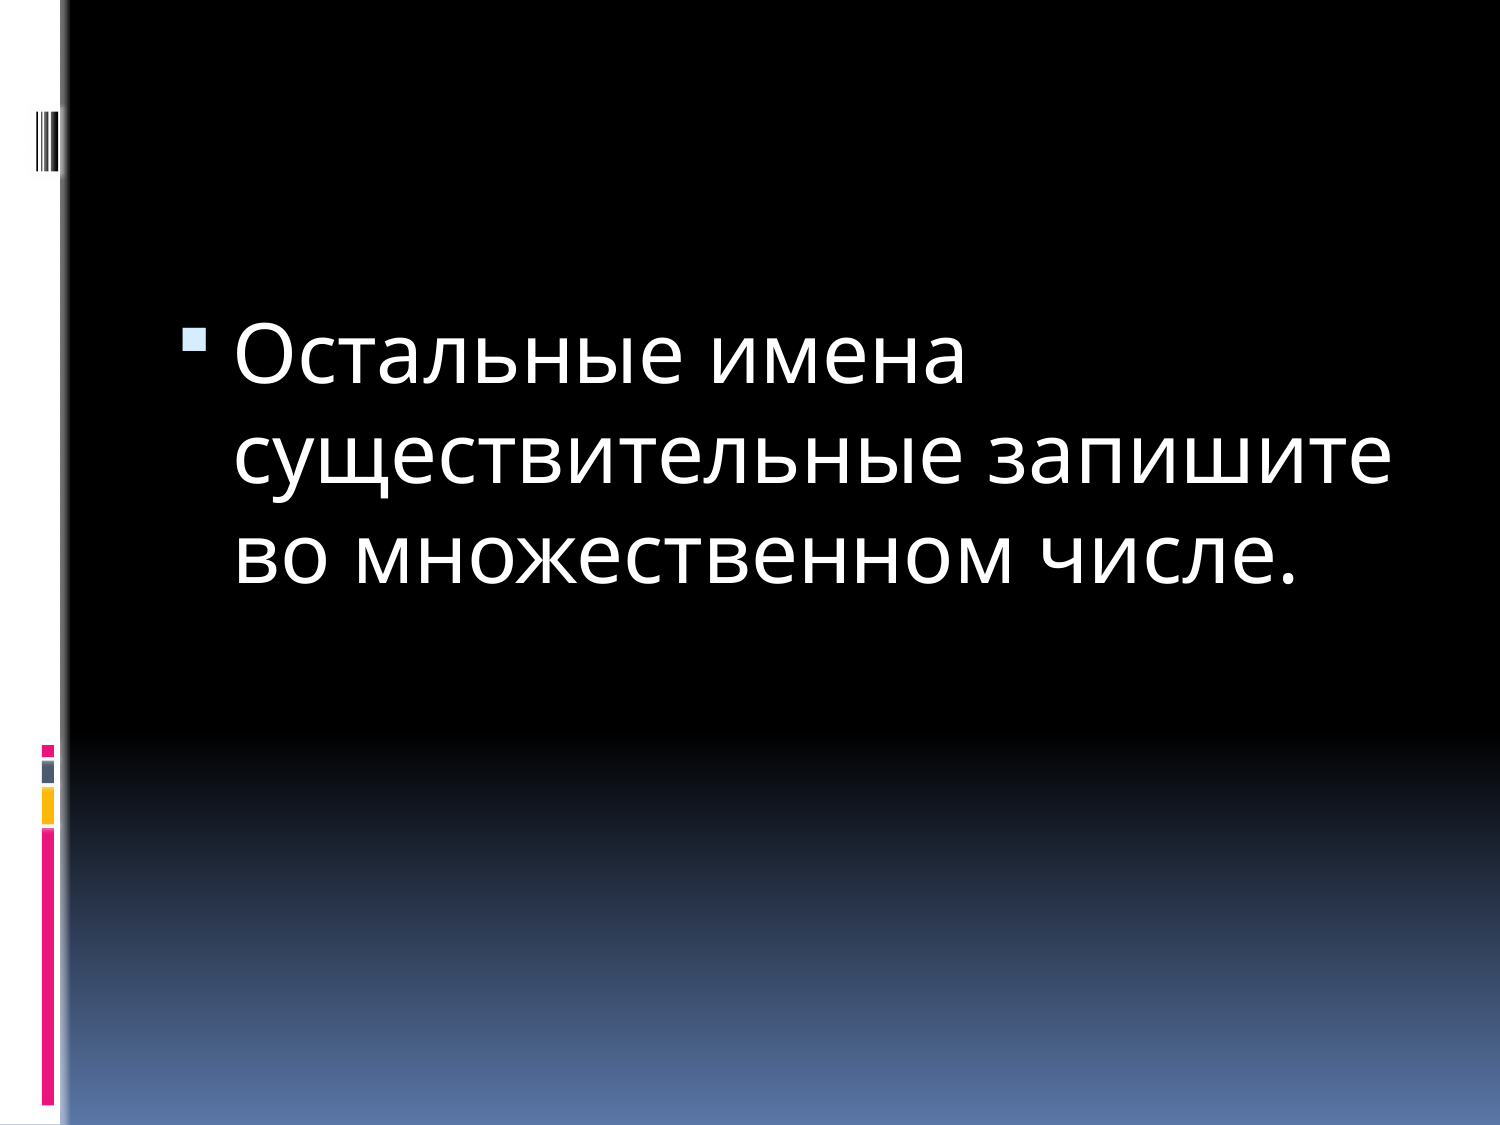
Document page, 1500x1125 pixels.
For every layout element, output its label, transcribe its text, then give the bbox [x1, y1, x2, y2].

list Остальные имена существительные запишите во множественном числе. [150, 292, 1425, 1043]
